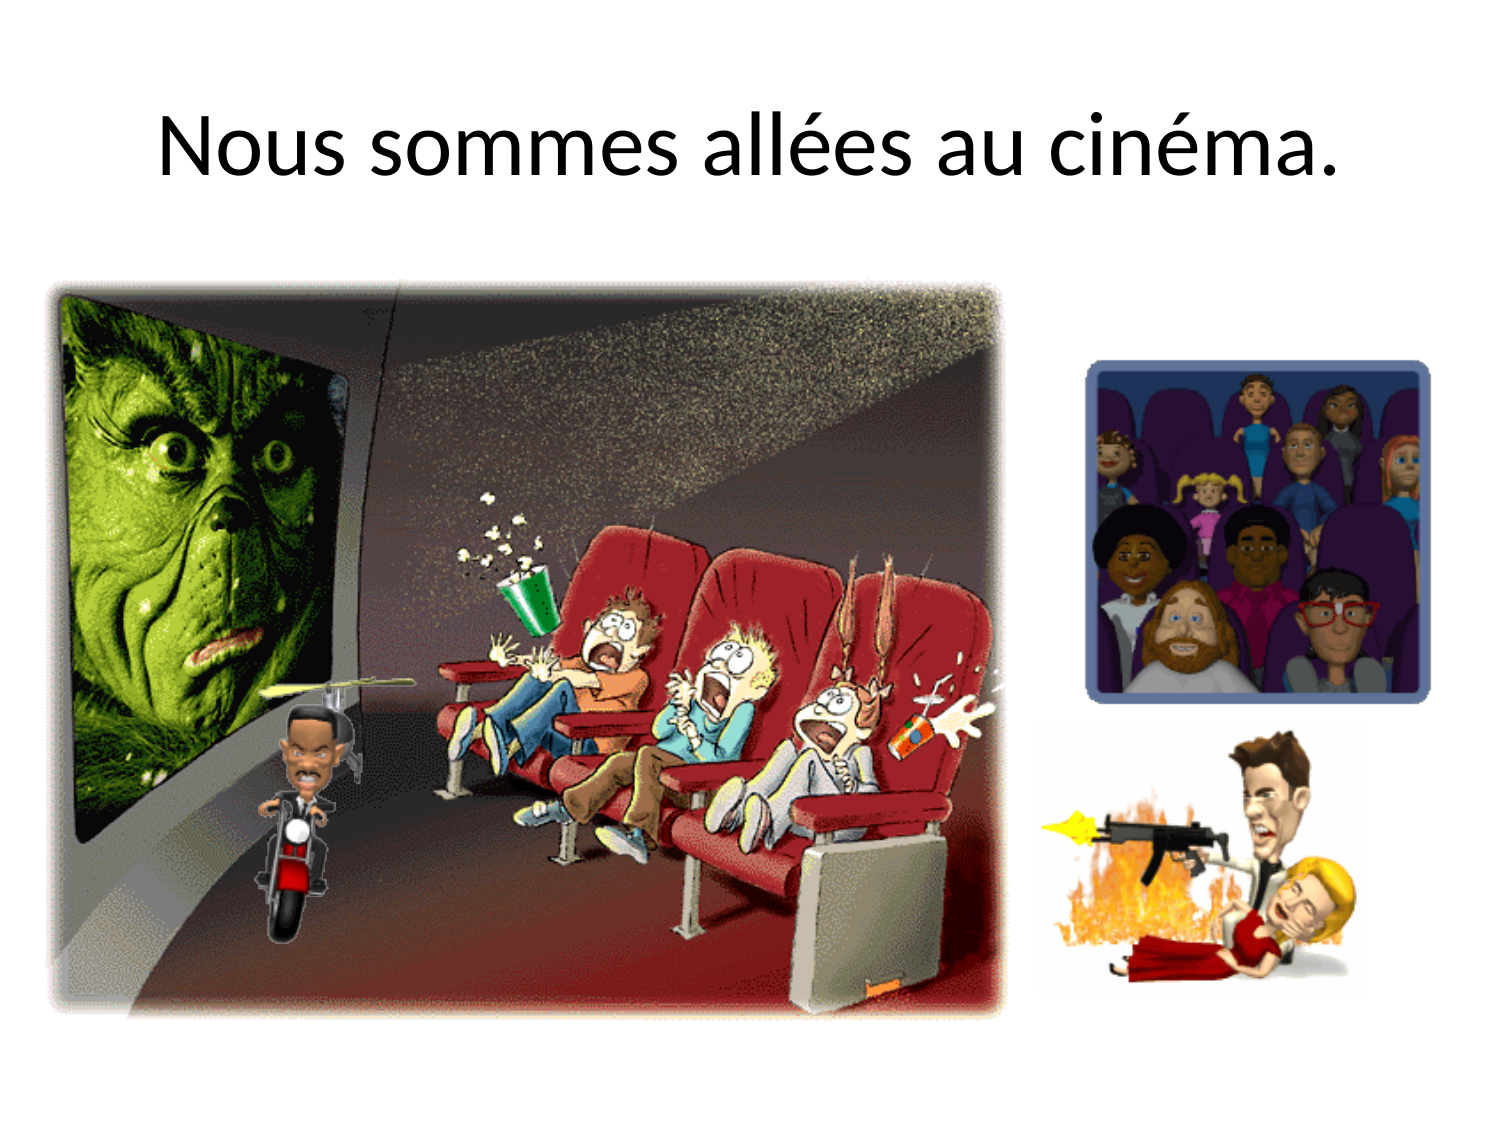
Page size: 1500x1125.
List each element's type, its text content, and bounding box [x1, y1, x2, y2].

picture [1074, 349, 1441, 716]
picture [1037, 724, 1368, 994]
title Nous sommes allées au cinéma. [75, 45, 1425, 233]
picture [37, 274, 1013, 1028]
